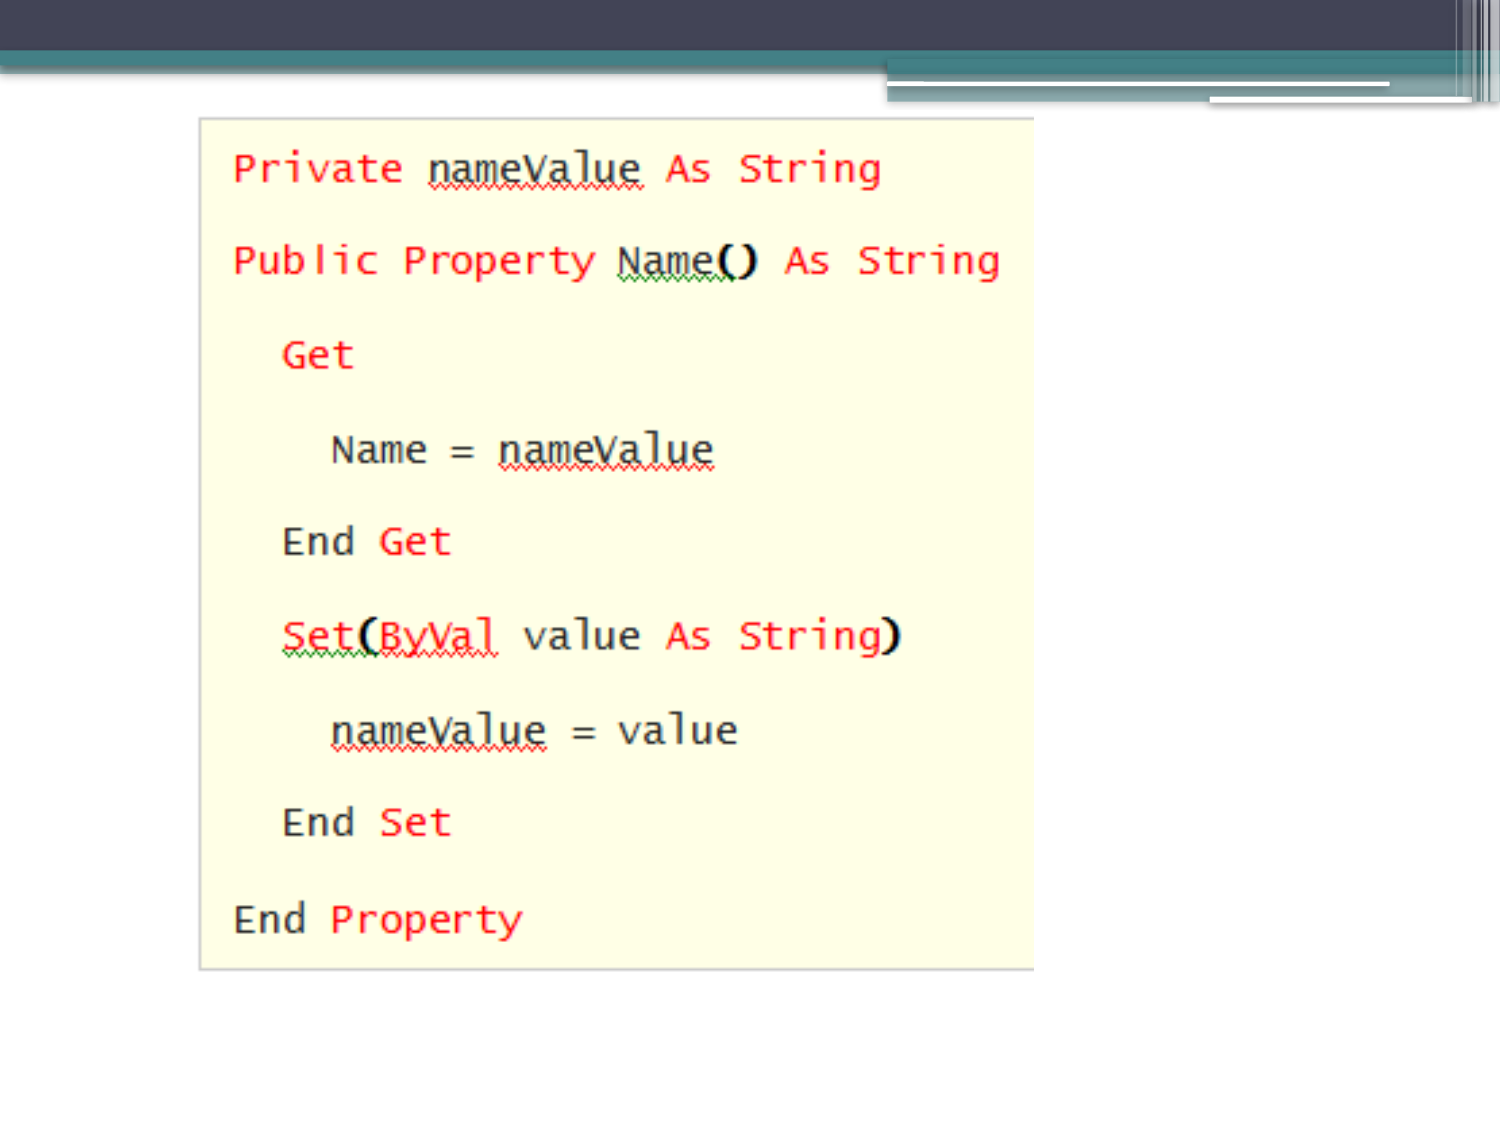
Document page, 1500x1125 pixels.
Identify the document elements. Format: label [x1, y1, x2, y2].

picture [194, 110, 1034, 996]
